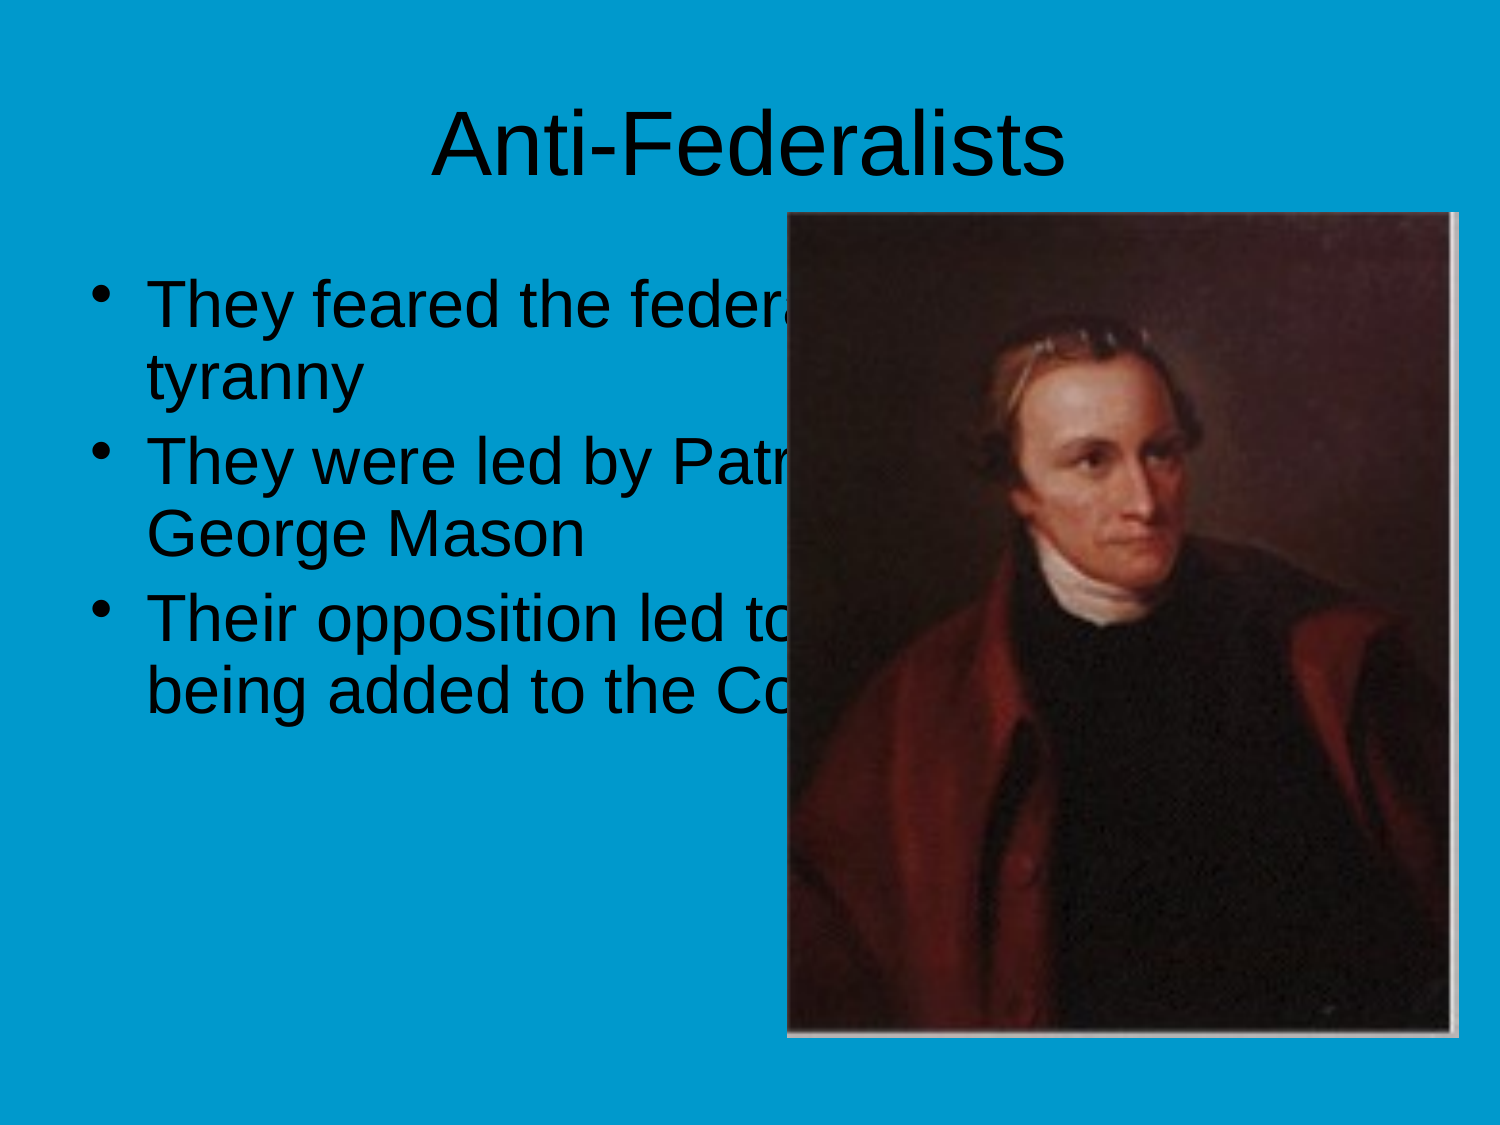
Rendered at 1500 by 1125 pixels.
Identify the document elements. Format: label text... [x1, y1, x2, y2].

title Anti-Federalists [75, 45, 1425, 233]
picture [787, 213, 1458, 1037]
list They feared the federalists would create a tyranny They were led by Patrick Henry and George Mason Their opposition led to a Bill of Rights being added to the Constitution [75, 262, 782, 1005]
